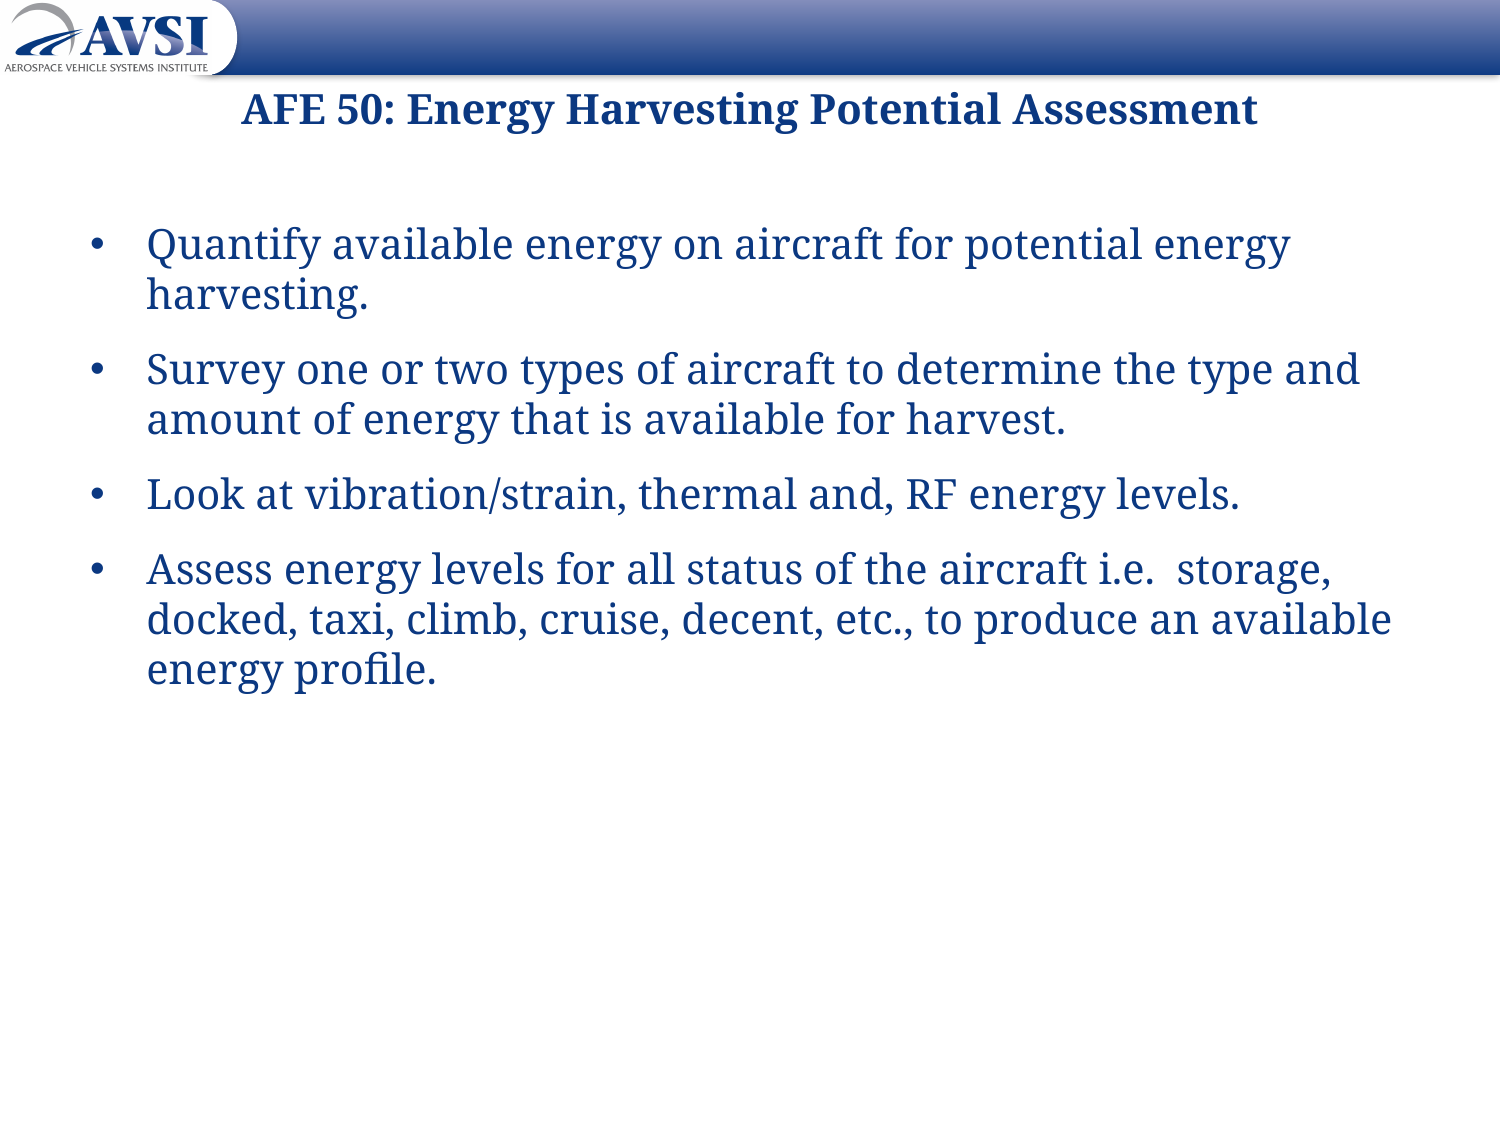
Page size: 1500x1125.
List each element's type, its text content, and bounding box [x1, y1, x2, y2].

picture [0, 0, 212, 75]
title AFE 50: Energy Harvesting Potential Assessment [75, 75, 1425, 188]
list Quantify available energy on aircraft for potential energy harvesting. Survey one or two types of aircraft to determine the type and amount of energy that is available for harvest. Look at vibration/strain, thermal and, RF energy levels. Assess energy levels for all status of the aircraft i.e. storage, docked, taxi, climb, cruise, decent, etc., to produce an available energy profile. [75, 210, 1425, 1036]
